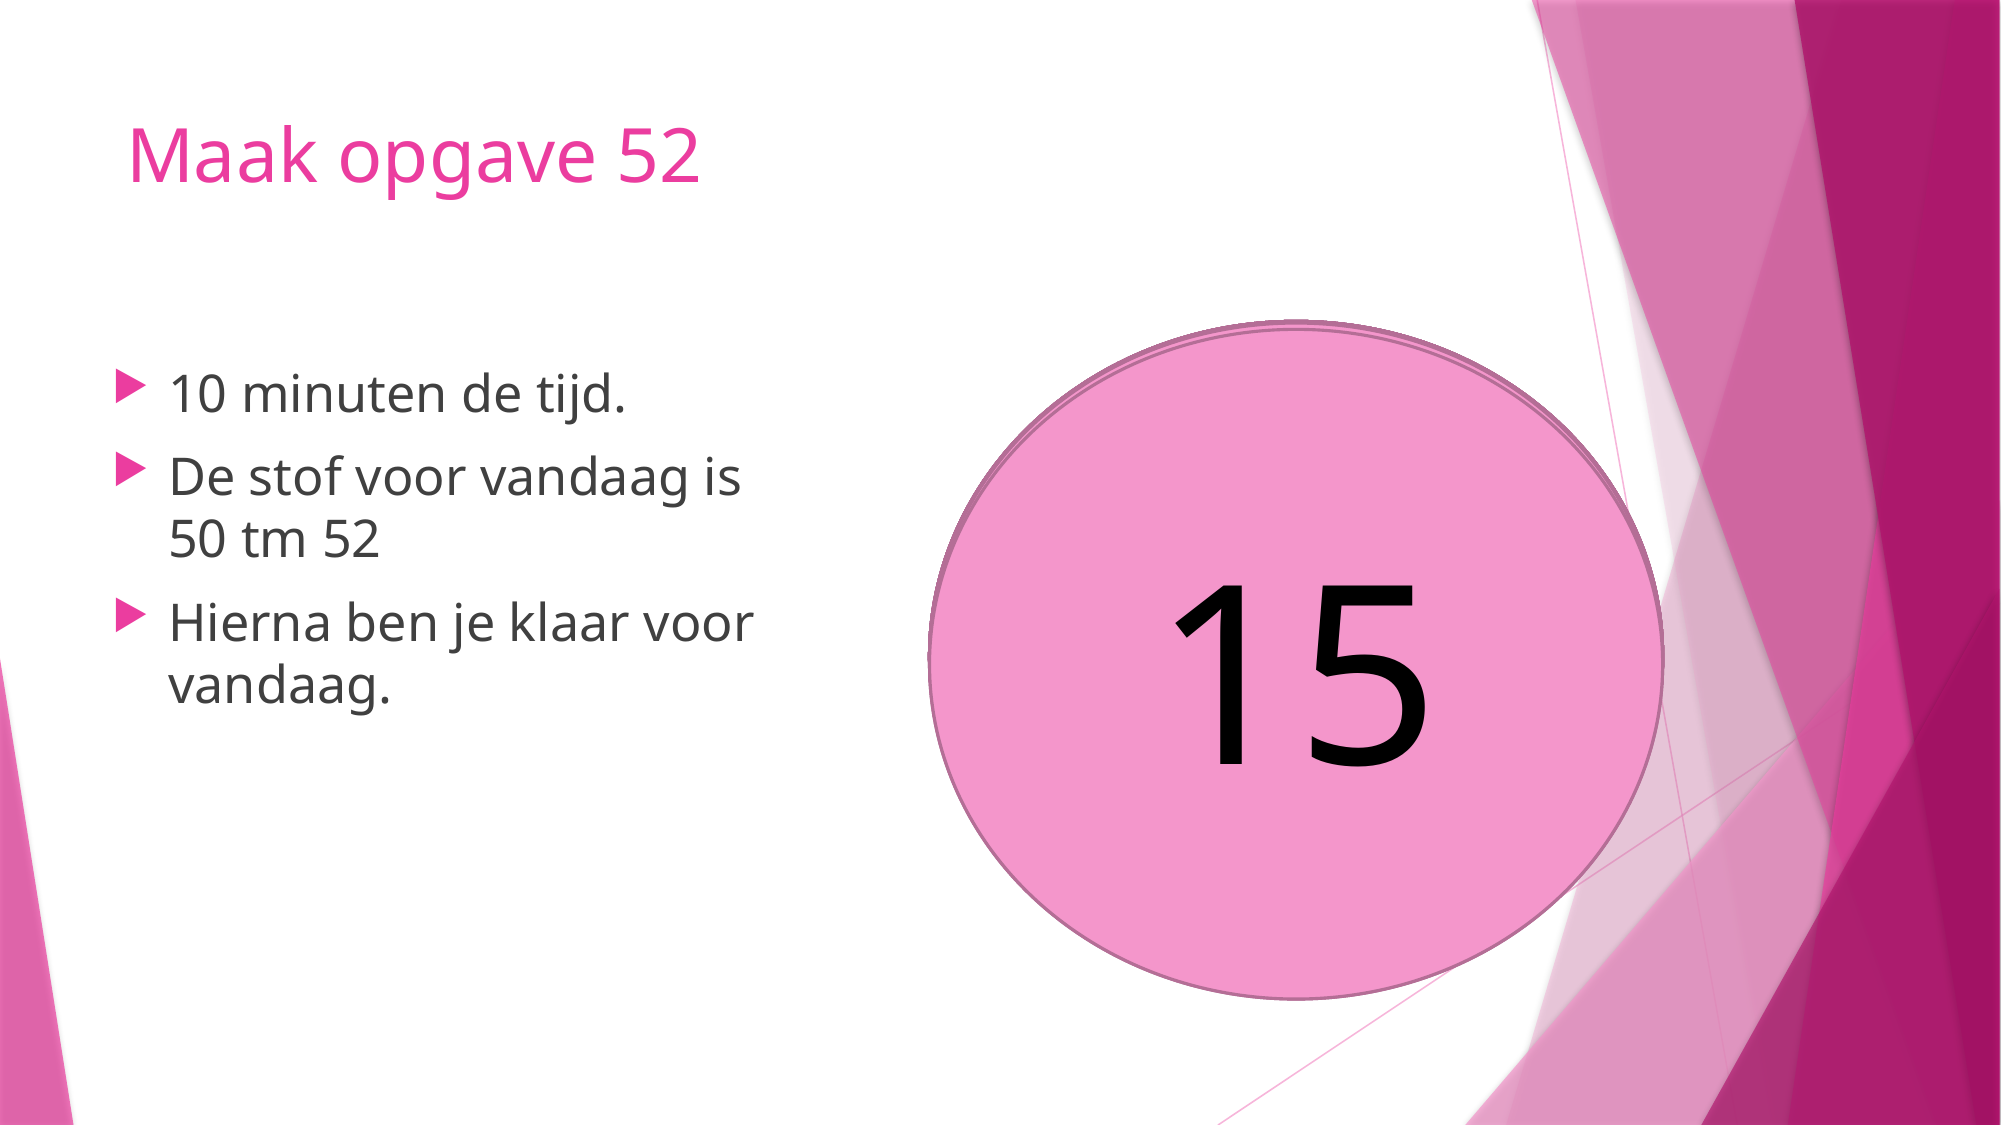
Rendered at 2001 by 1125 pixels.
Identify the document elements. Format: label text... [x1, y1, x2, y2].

list 10 minuten de tijd. De stof voor vandaag is 50 tm 52 Hierna ben je klaar voor vandaag. [97, 352, 817, 960]
title Maak opgave 52 [111, 99, 1522, 317]
text_box 15 [927, 327, 1665, 1001]
text_box 14 [930, 321, 1662, 621]
